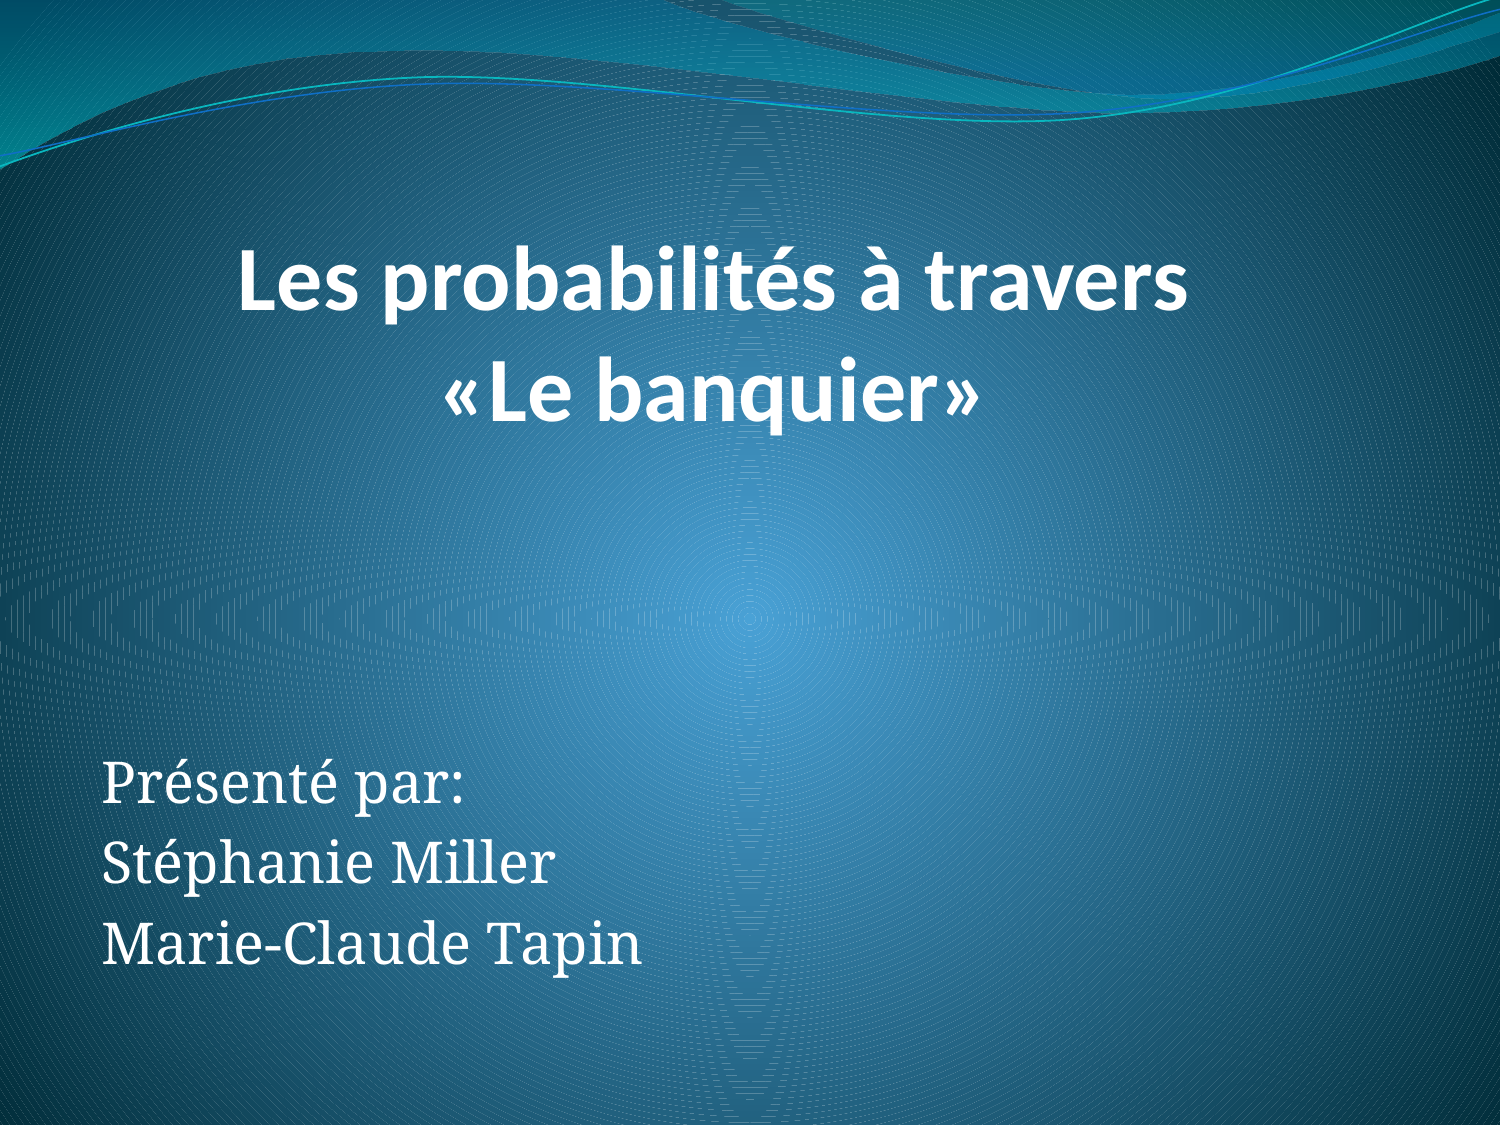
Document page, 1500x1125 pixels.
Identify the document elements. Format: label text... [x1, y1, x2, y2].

list Présenté par: Stéphanie Miller Marie-Claude Tapin [93, 738, 1369, 986]
title Les probabilités à travers «Le banquier» [86, 216, 1362, 440]
